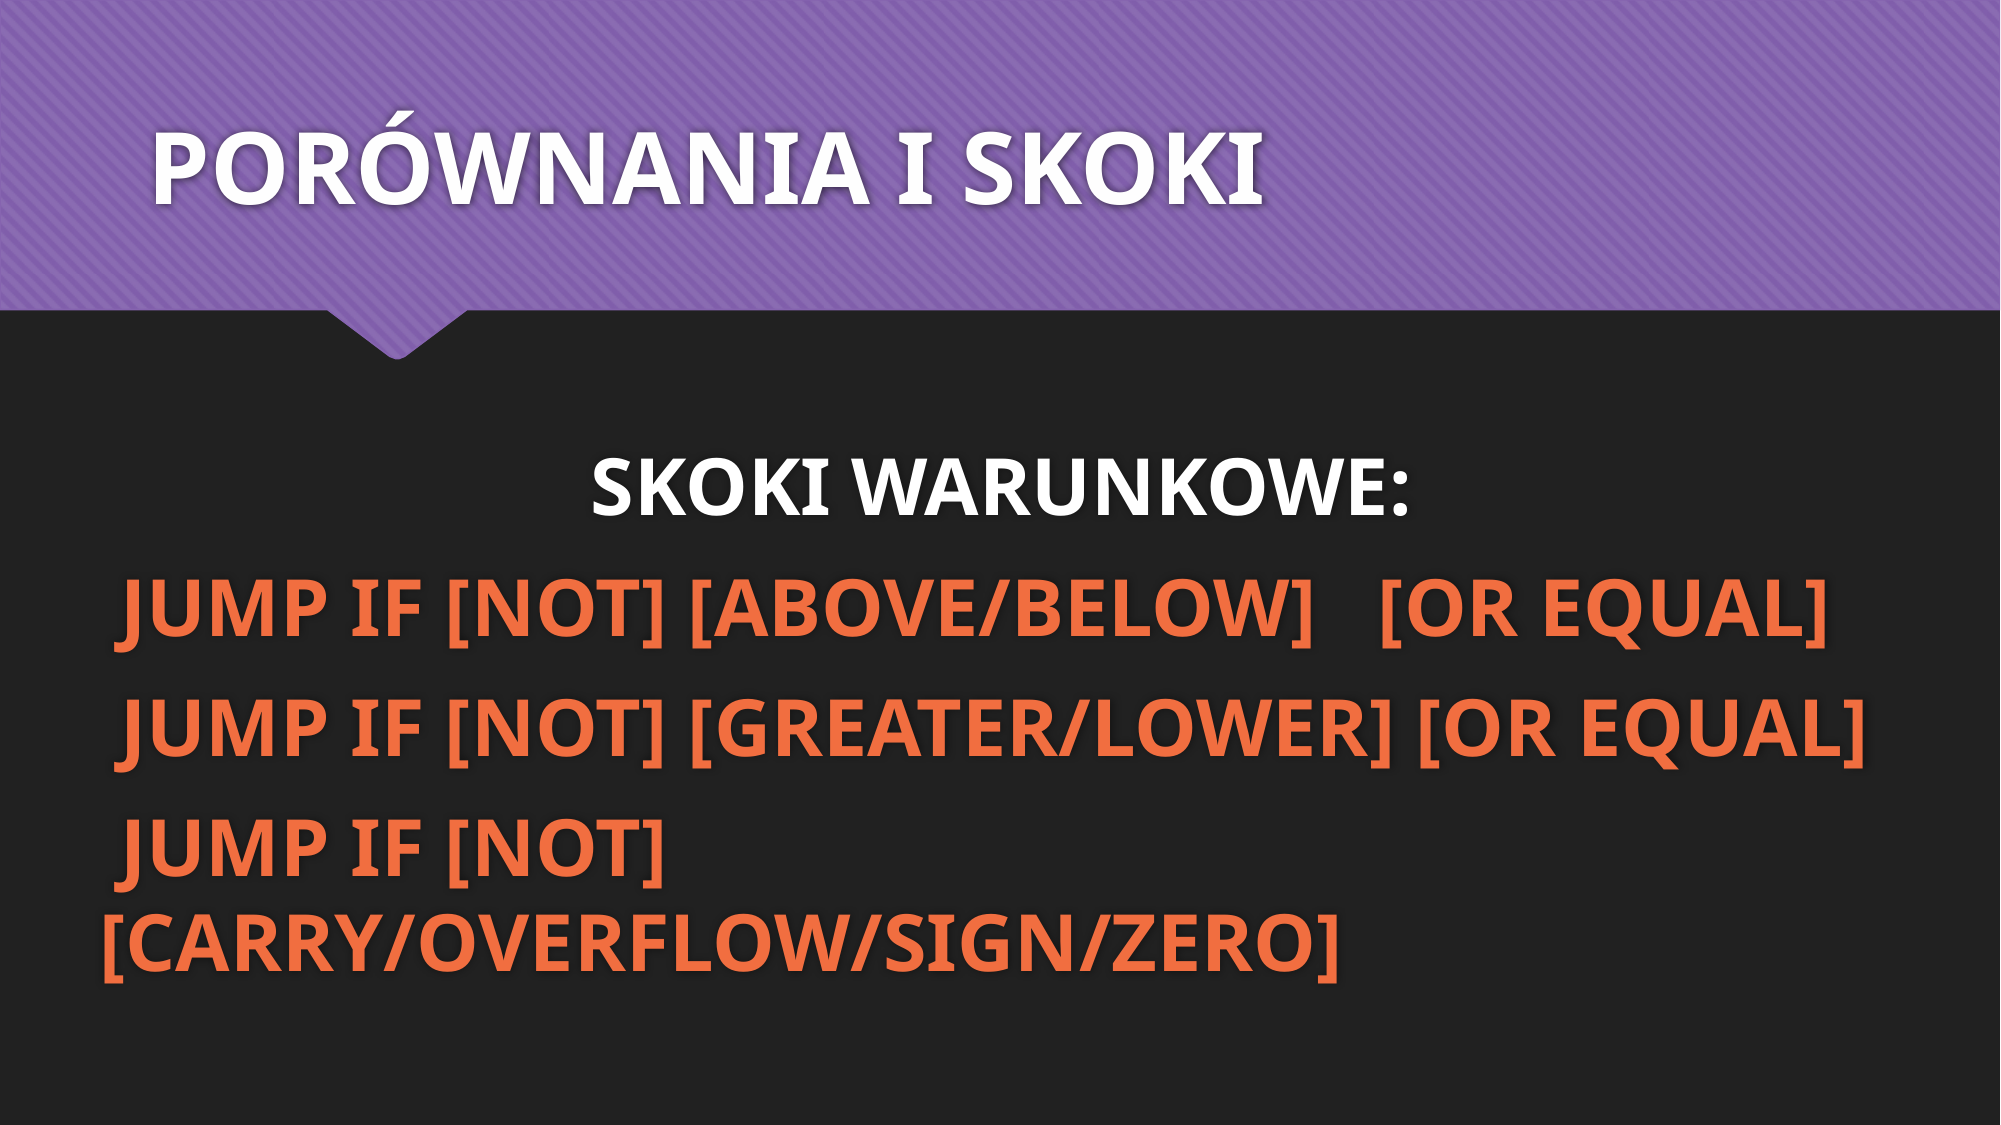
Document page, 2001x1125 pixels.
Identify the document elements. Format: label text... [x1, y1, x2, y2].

title PORÓWNANIA I SKOKI [132, 73, 1868, 233]
text_box SKOKI WARUNKOWE: JUMP IF [NOT] [ABOVE/BELOW] [OR EQUAL] JUMP IF [NOT] [GREATER/LOWER] [OR EQUAL] JUMP IF [NOT] [CARRY/OVERFLOW/SIGN/ZERO] [84, 364, 1919, 1060]
